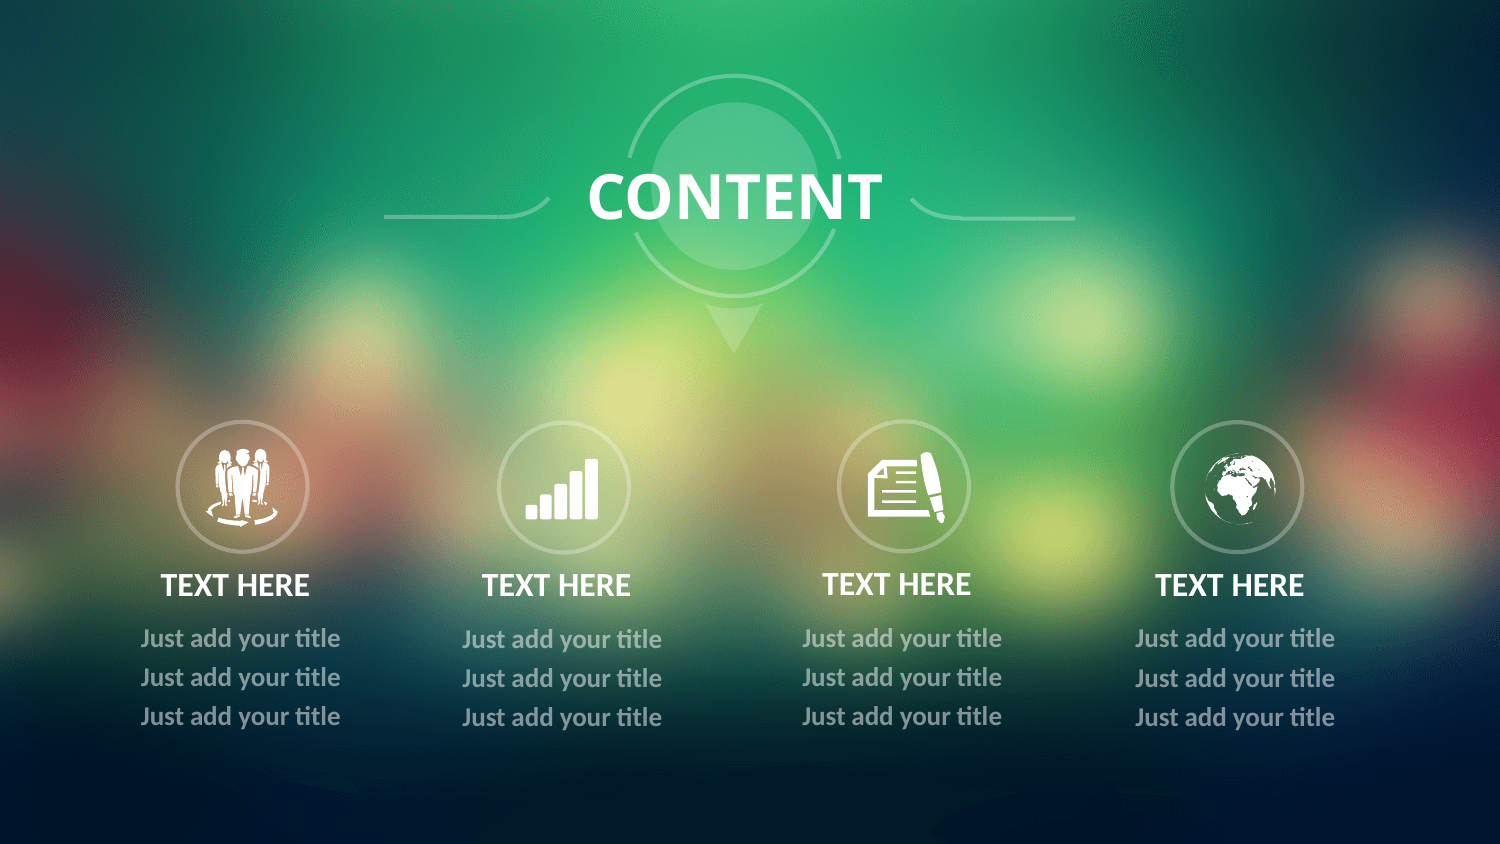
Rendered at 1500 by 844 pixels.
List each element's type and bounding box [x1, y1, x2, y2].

picture [0, 0, 1500, 844]
text_box [1118, 421, 1353, 741]
text_box [123, 421, 358, 741]
text_box [445, 422, 680, 741]
text_box [785, 421, 1020, 740]
text_box [383, 75, 1076, 355]
